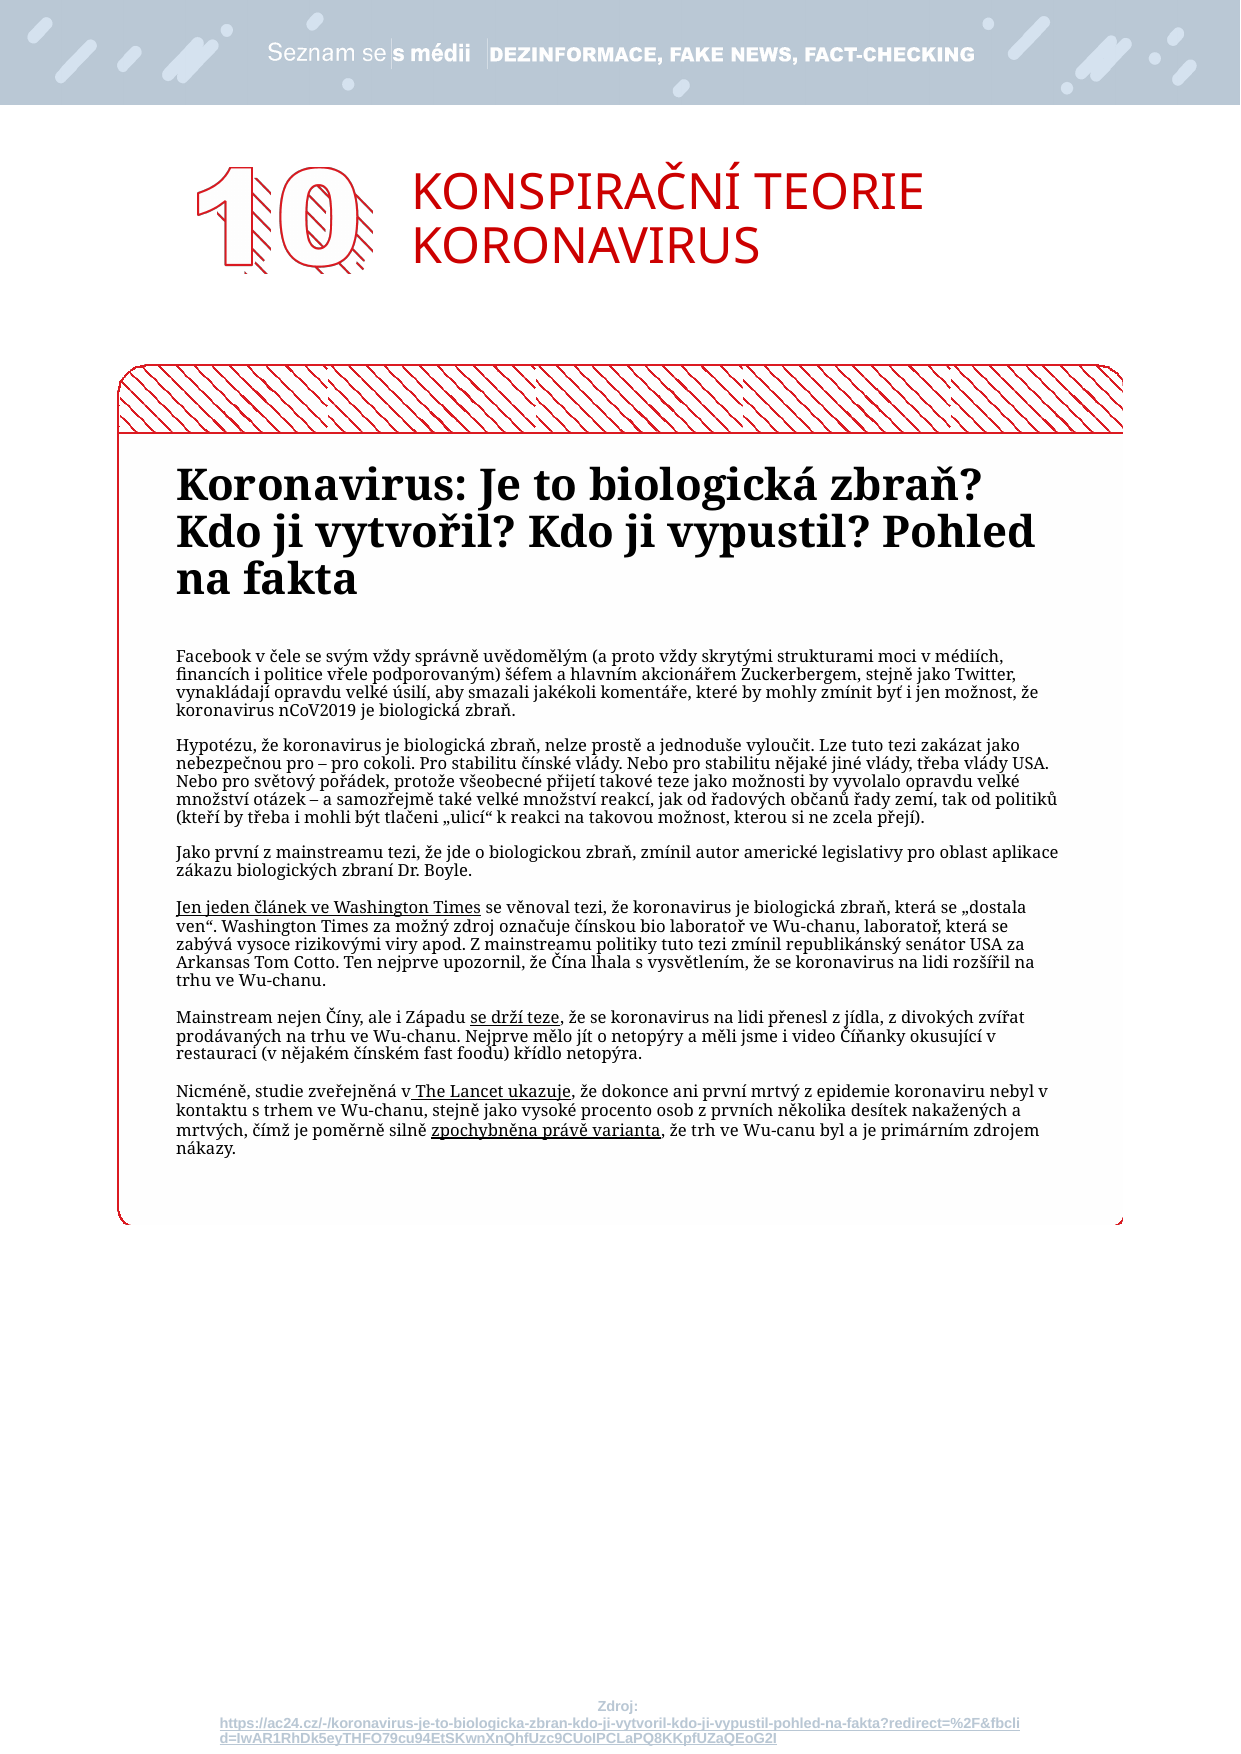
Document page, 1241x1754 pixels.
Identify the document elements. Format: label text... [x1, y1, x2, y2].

picture [0, 0, 1240, 105]
text_box Zdroj: https://ac24.cz/-/koronavirus-je-to-biologicka-zbran-kdo-ji-vytvoril-kdo-ji-vypustil-pohled-na-fakta?redirect=%2F&fbclid=IwAR1RhDk5eyTHFO79cu94EtSKwnXnQhfUzc9CUoIPCLaPQ8KKpfUZaQEoG2I [219, 1694, 1021, 1732]
text_box KONSPIRAČNÍ TEORIE KORONAVIRUS [396, 152, 1048, 282]
picture [117, 364, 1123, 1226]
picture [197, 166, 373, 274]
